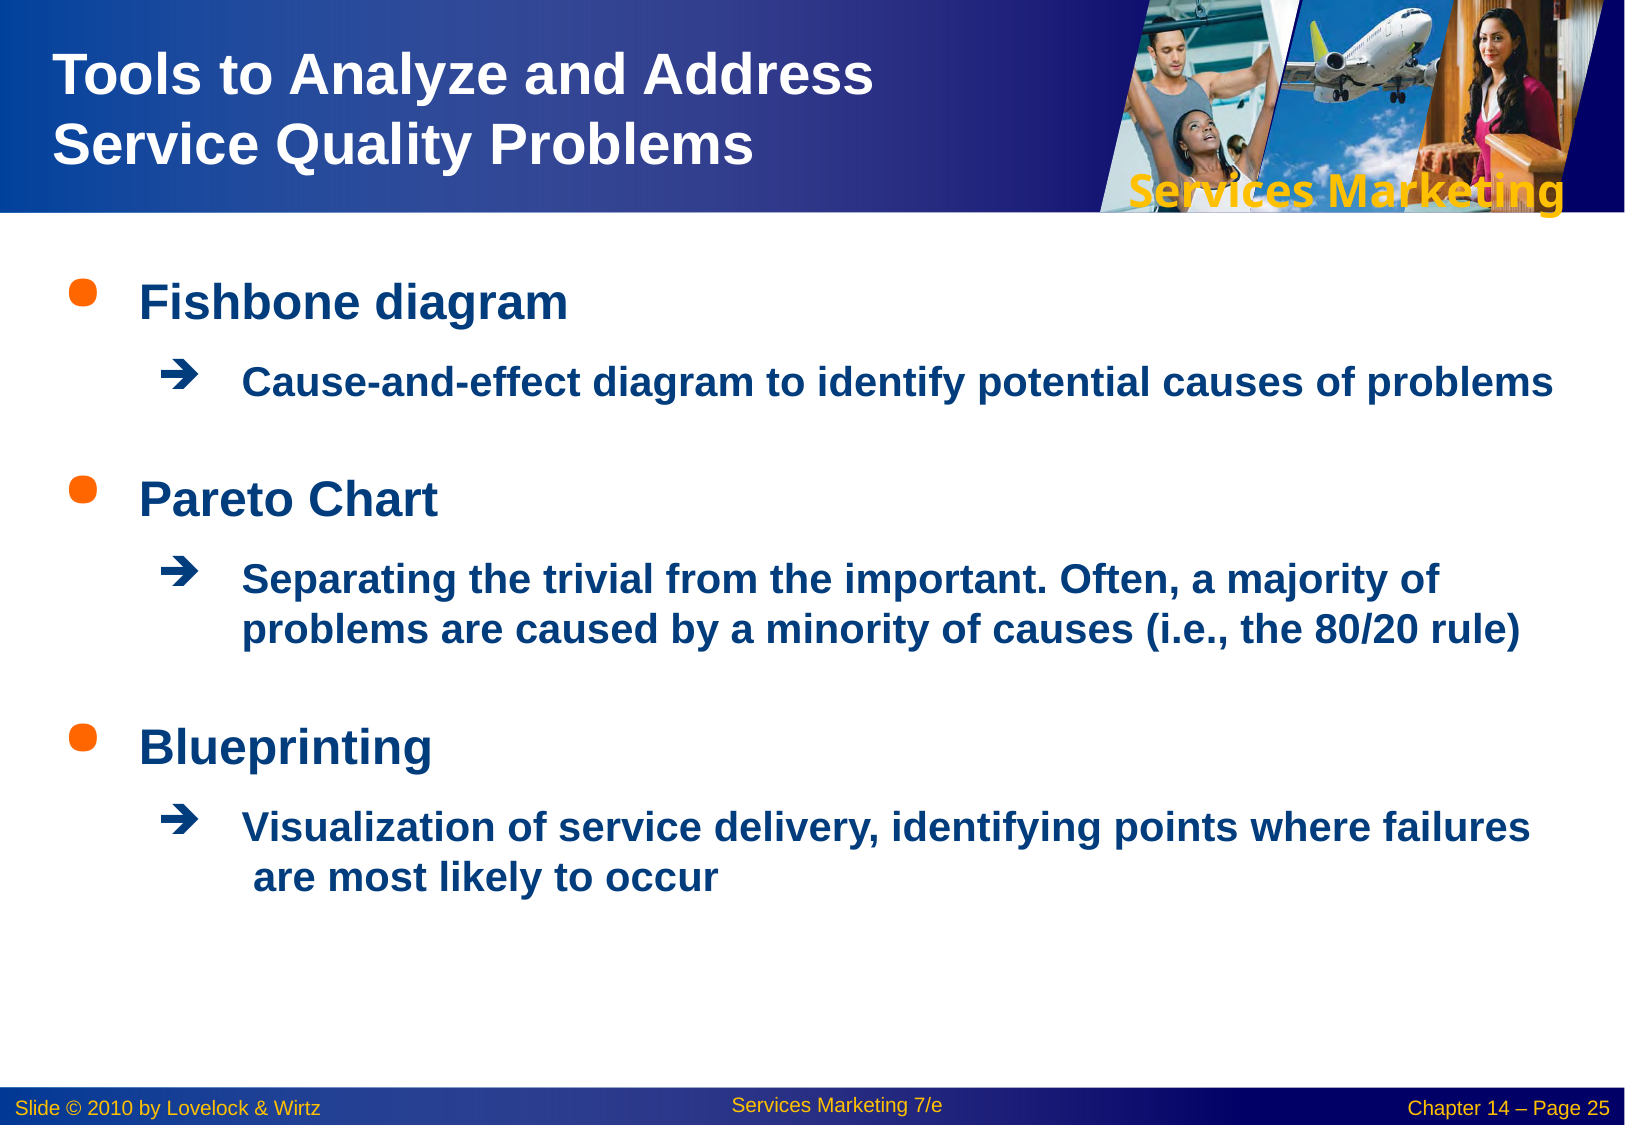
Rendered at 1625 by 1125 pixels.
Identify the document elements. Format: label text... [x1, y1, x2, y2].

picture [1546, 187, 1556, 202]
title Tools to Analyze and Address Service Quality Problems [36, 37, 1088, 176]
picture [1100, 0, 1604, 213]
picture [1162, 186, 1172, 192]
list Fishbone diagram Cause-and-effect diagram to identify potential causes of problems Pareto Chart Separating the trivial from the important. Often, a majority of problems are caused by a minority of causes (i.e., the 80/20 rule) Blueprinting Visualization of service delivery, identifying points where failures are most likely to occur [49, 261, 1588, 1051]
